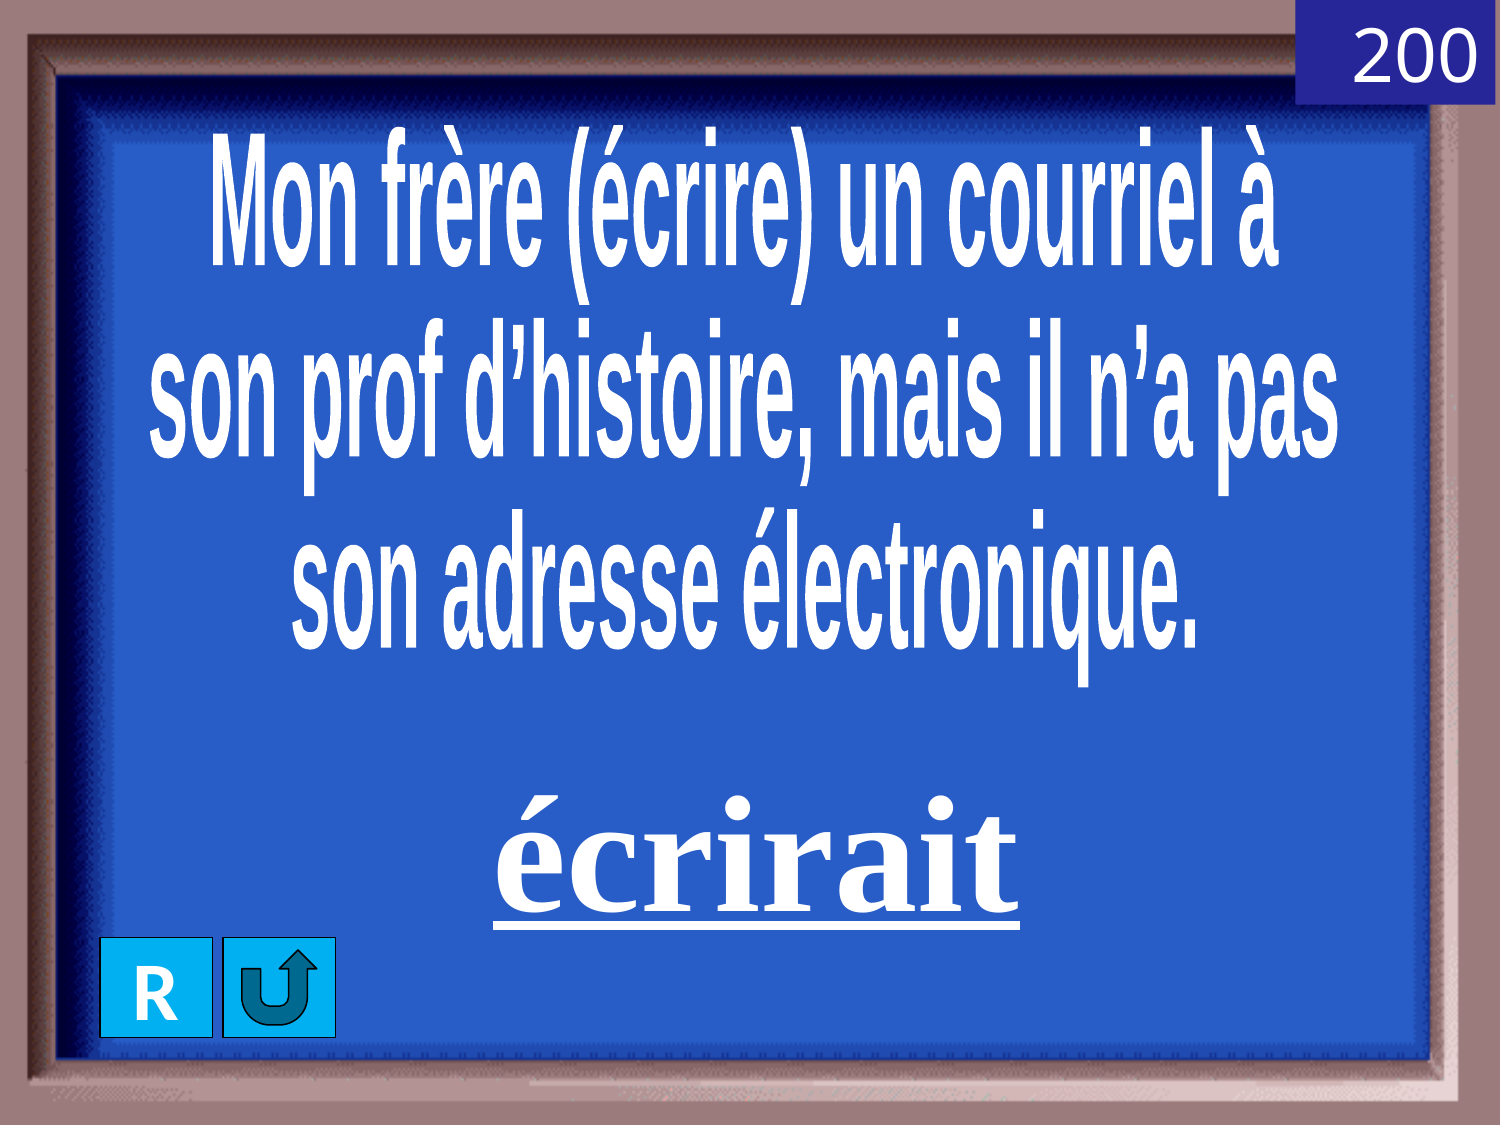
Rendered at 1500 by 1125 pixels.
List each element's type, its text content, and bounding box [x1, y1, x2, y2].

text_box 200 [1295, 0, 1496, 105]
text_box [223, 937, 336, 1038]
text_box écrirait [99, 737, 1413, 953]
picture [0, 0, 1500, 1125]
text_box R [99, 937, 213, 1038]
